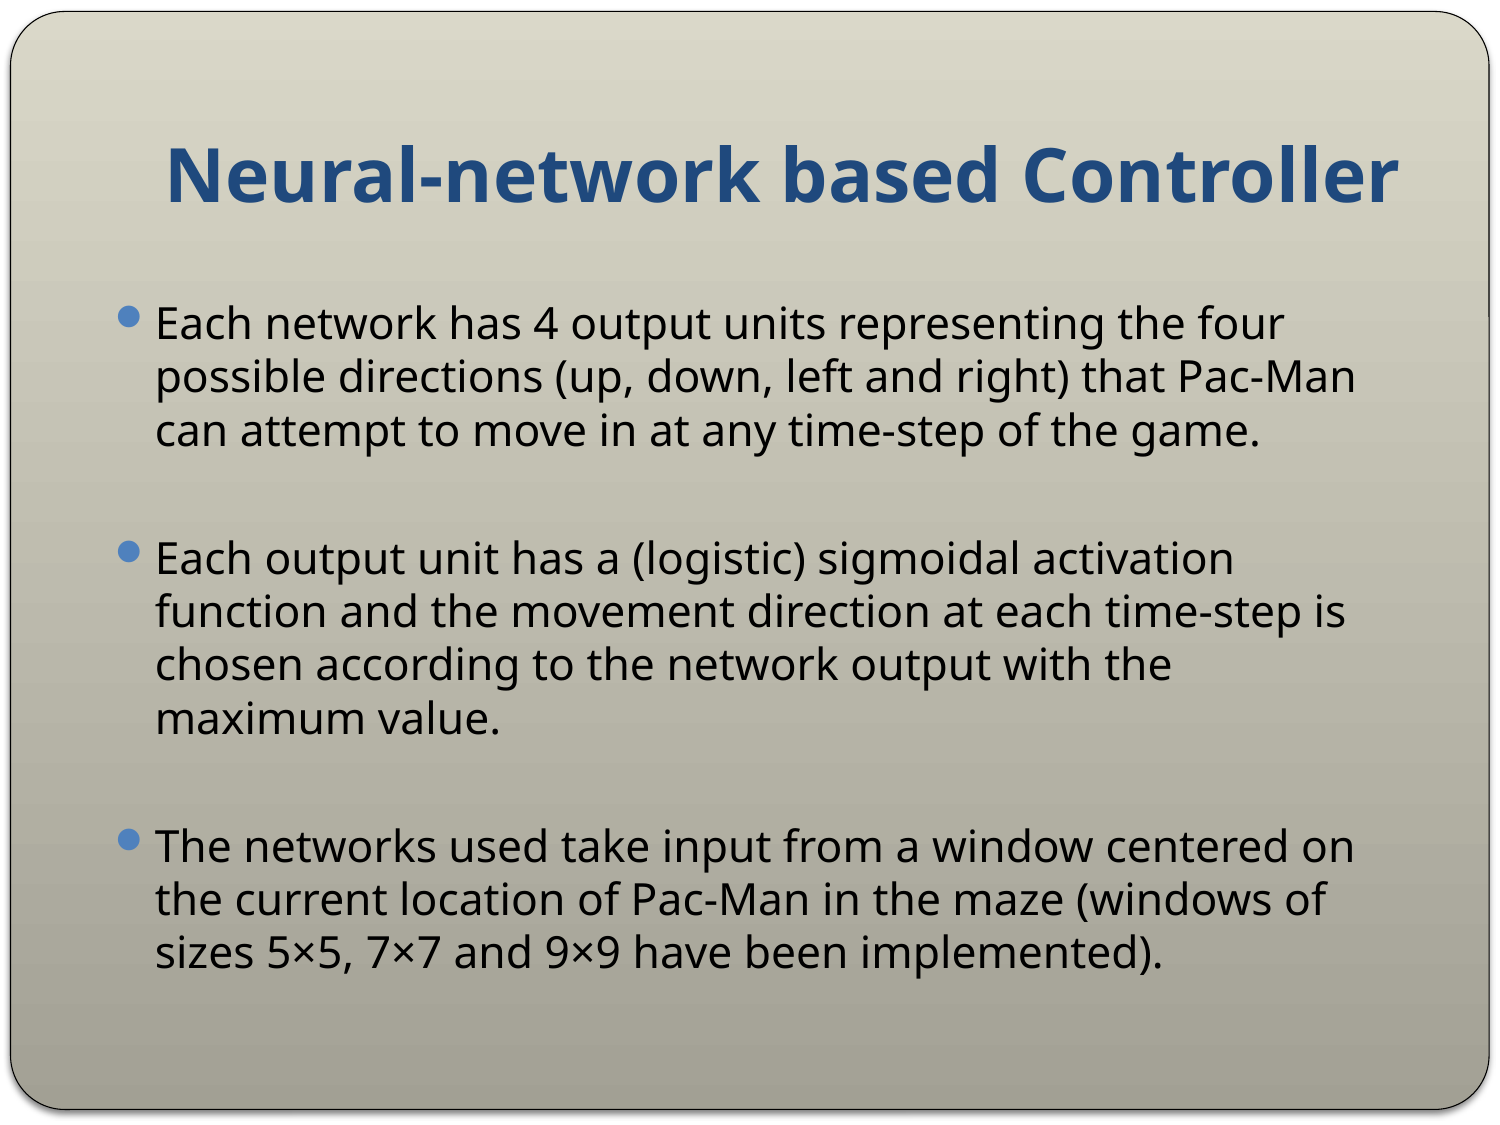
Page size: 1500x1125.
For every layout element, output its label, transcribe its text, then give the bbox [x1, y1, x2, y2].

title Neural-network based Controller [150, 45, 1425, 233]
list Each network has 4 output units representing the four possible directions (up, down, left and right) that Pac-Man can attempt to move in at any time-step of the game. Each output unit has a (logistic) sigmoidal activation function and the movement direction at each time-step is chosen according to the network output with the maximum value. The networks used take input from a window centered on the current location of Pac-Man in the maze (windows of sizes 5×5, 7×7 and 9×9 have been implemented). [99, 287, 1375, 1038]
